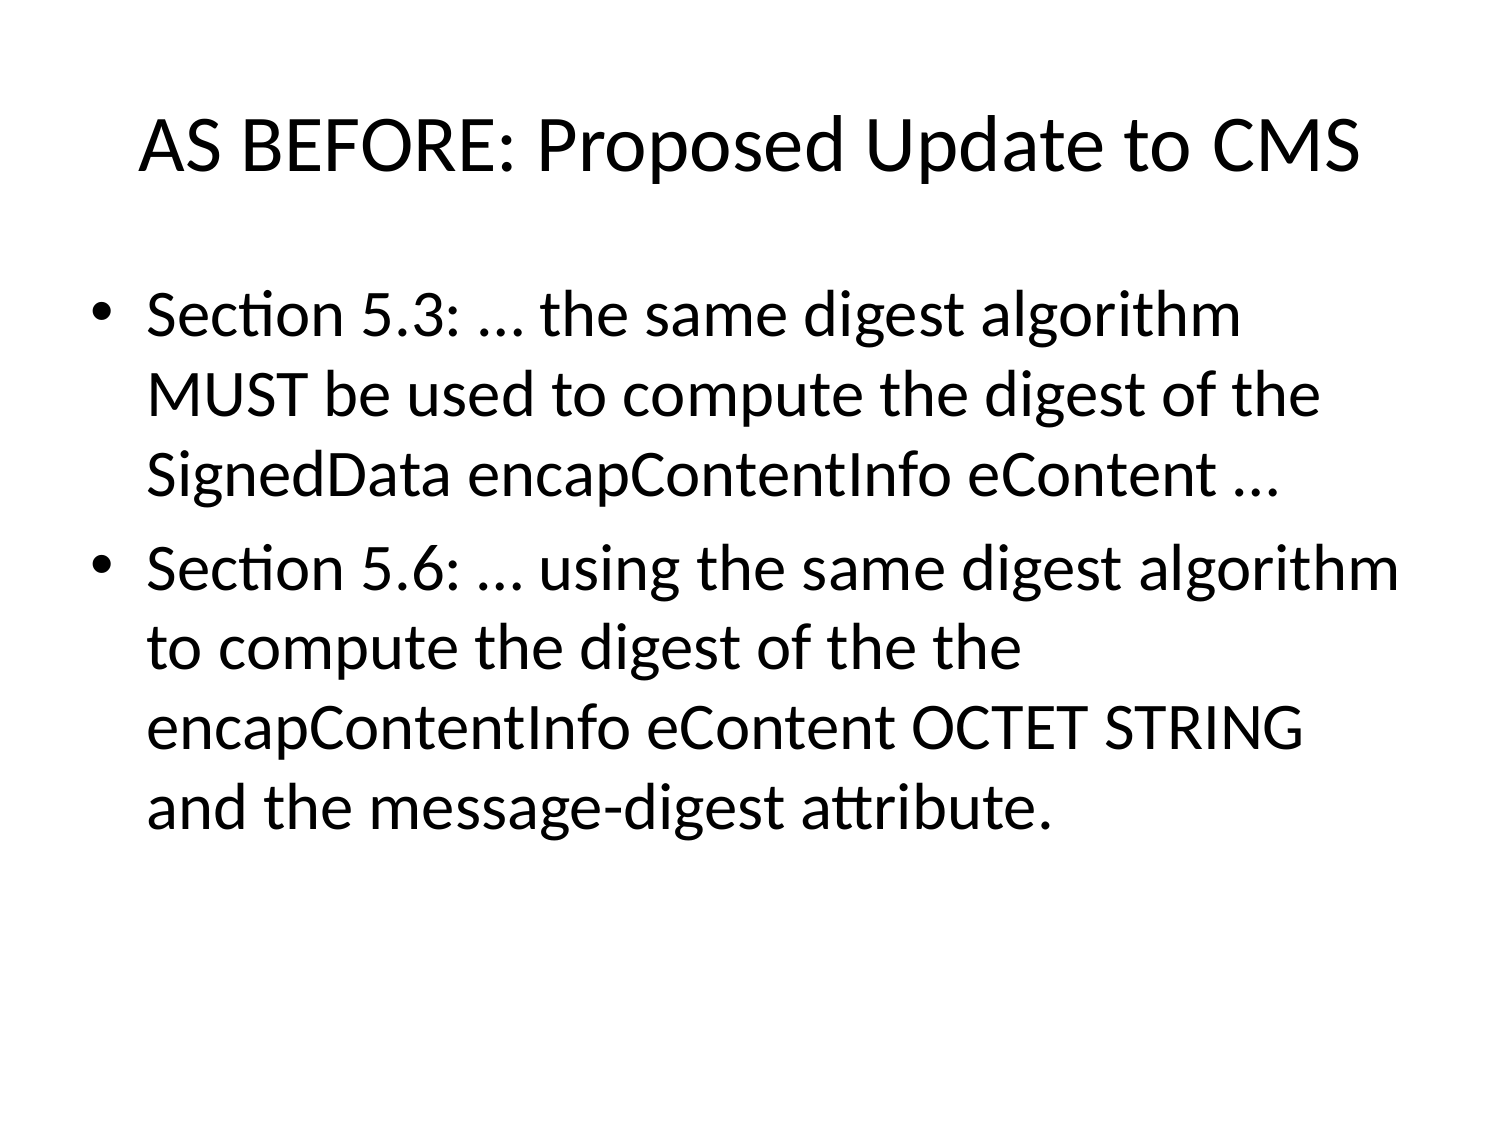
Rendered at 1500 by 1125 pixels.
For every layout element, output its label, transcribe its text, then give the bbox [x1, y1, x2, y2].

list Section 5.3: … the same digest algorithm MUST be used to compute the digest of the SignedData encapContentInfo eContent … Section 5.6: … using the same digest algorithm to compute the digest of the the encapContentInfo eContent OCTET STRING and the message-digest attribute. [75, 262, 1425, 1005]
title AS BEFORE: Proposed Update to CMS [75, 45, 1425, 233]
